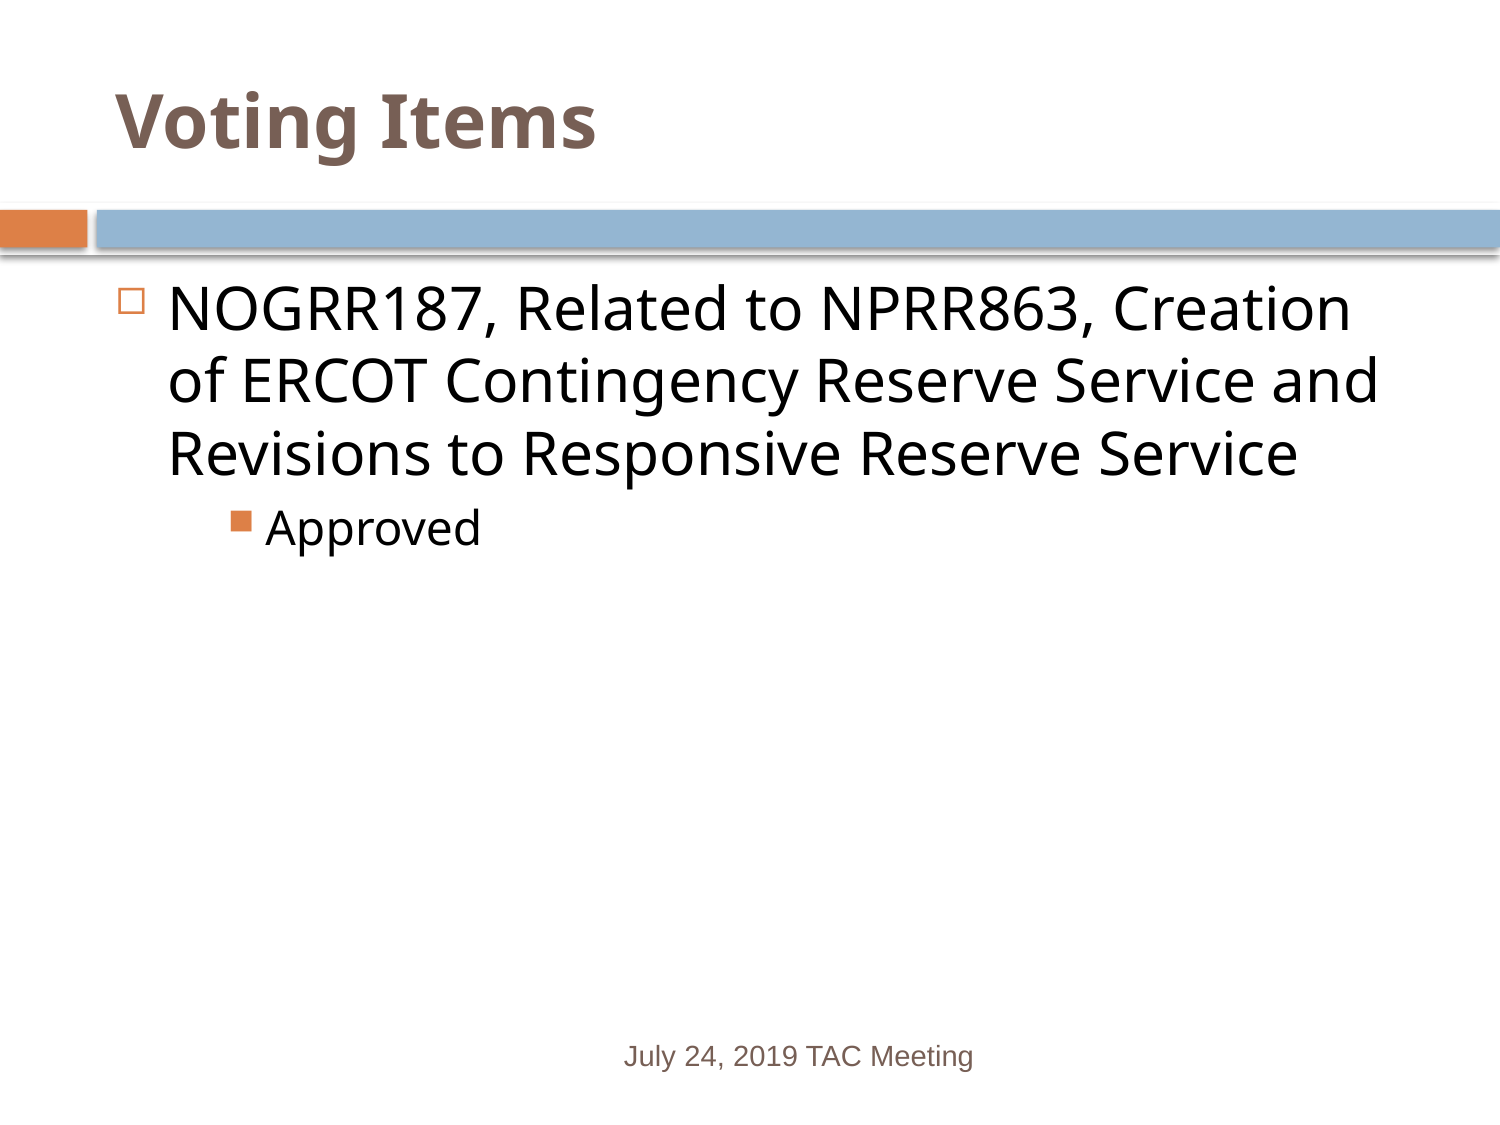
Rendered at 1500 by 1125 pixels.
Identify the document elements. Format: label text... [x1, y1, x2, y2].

list NOGRR187, Related to NPRR863, Creation of ERCOT Contingency Reserve Service and Revisions to Responsive Reserve Service Approved [100, 262, 1439, 1001]
footer July 24, 2019 TAC Meeting [99, 1025, 990, 1085]
title Voting Items [100, 37, 1439, 201]
